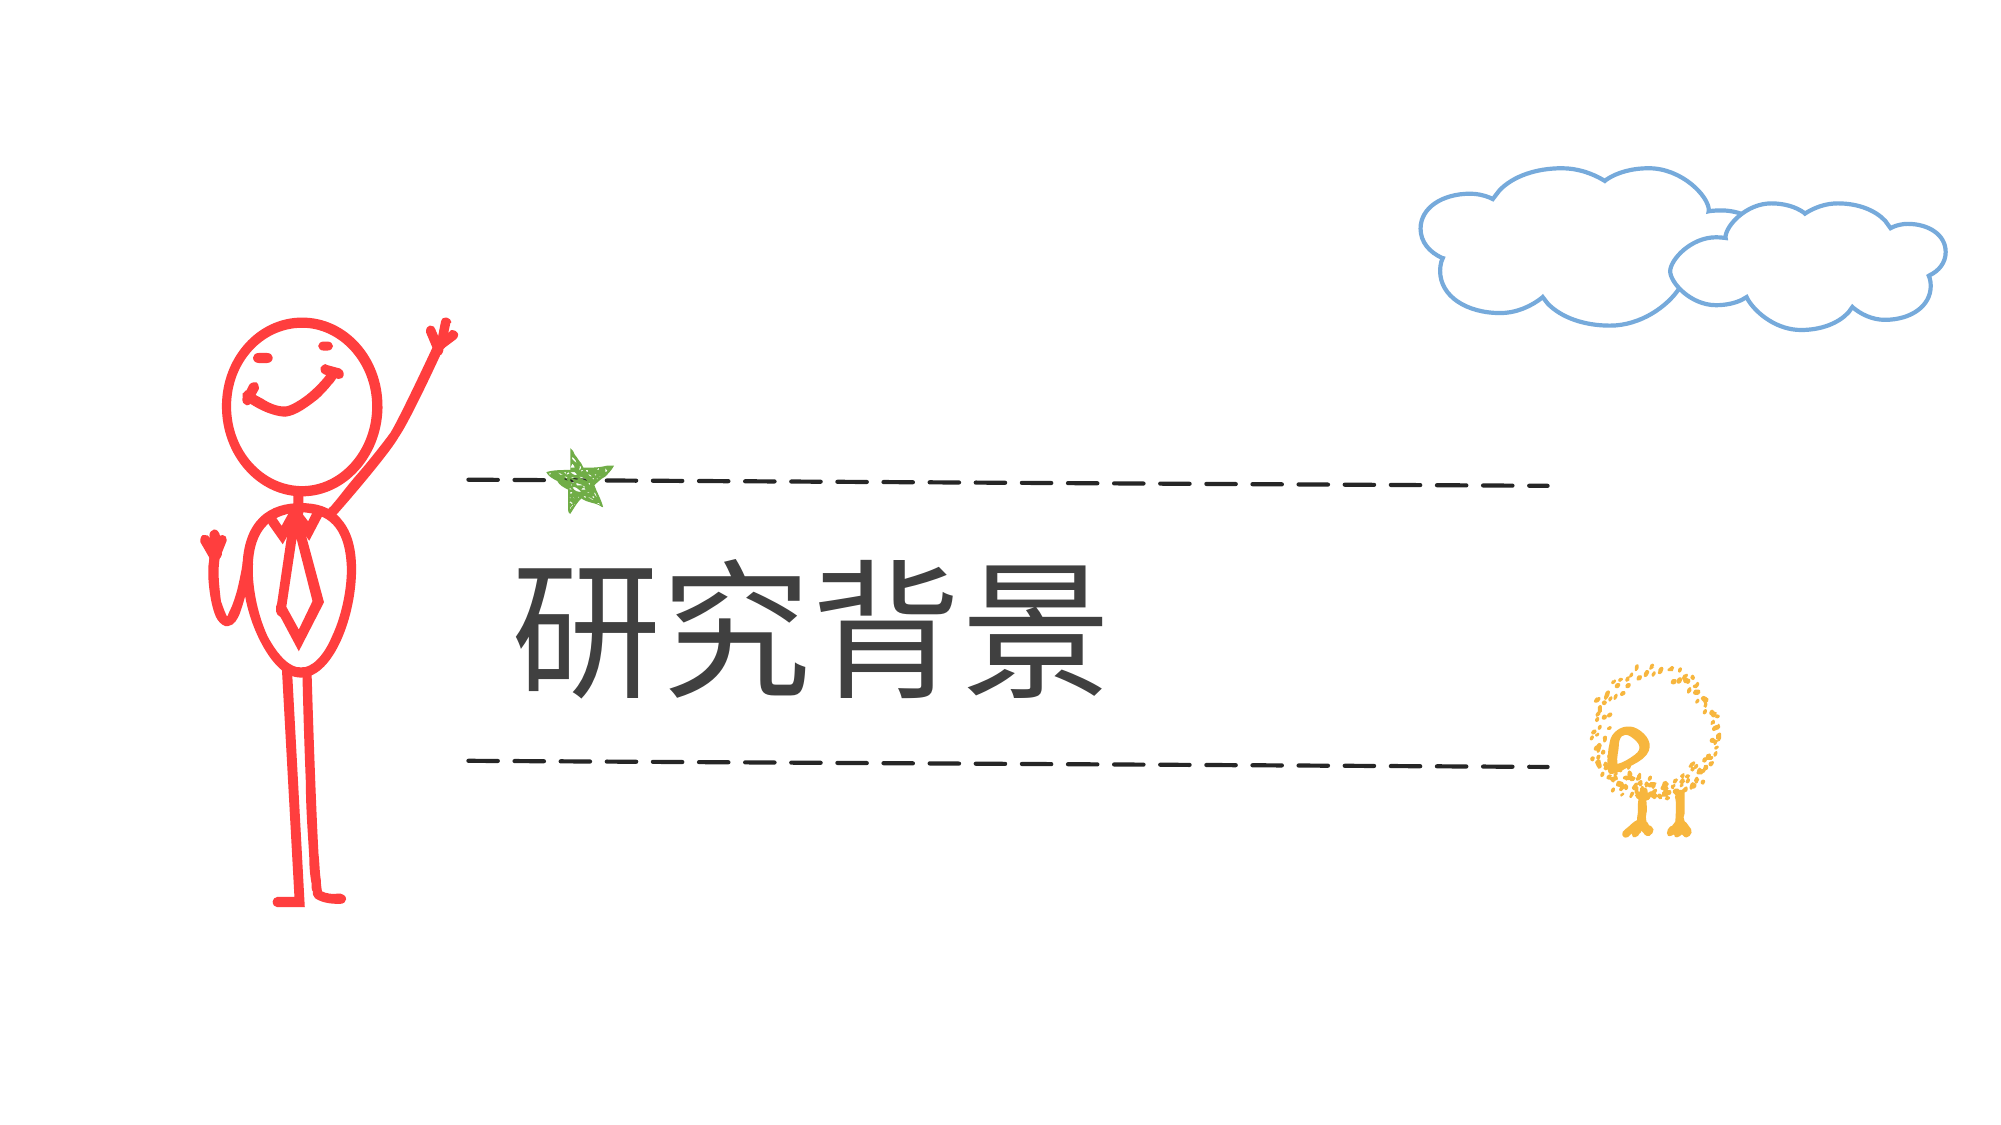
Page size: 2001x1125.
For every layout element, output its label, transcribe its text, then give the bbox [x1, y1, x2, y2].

text_box [601, 479, 1549, 487]
text_box 研究背景 [496, 528, 1512, 724]
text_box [1588, 662, 1722, 841]
text_box [546, 448, 615, 514]
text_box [200, 317, 459, 908]
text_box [1420, 168, 1946, 330]
text_box [467, 759, 1549, 768]
text_box [467, 478, 555, 482]
